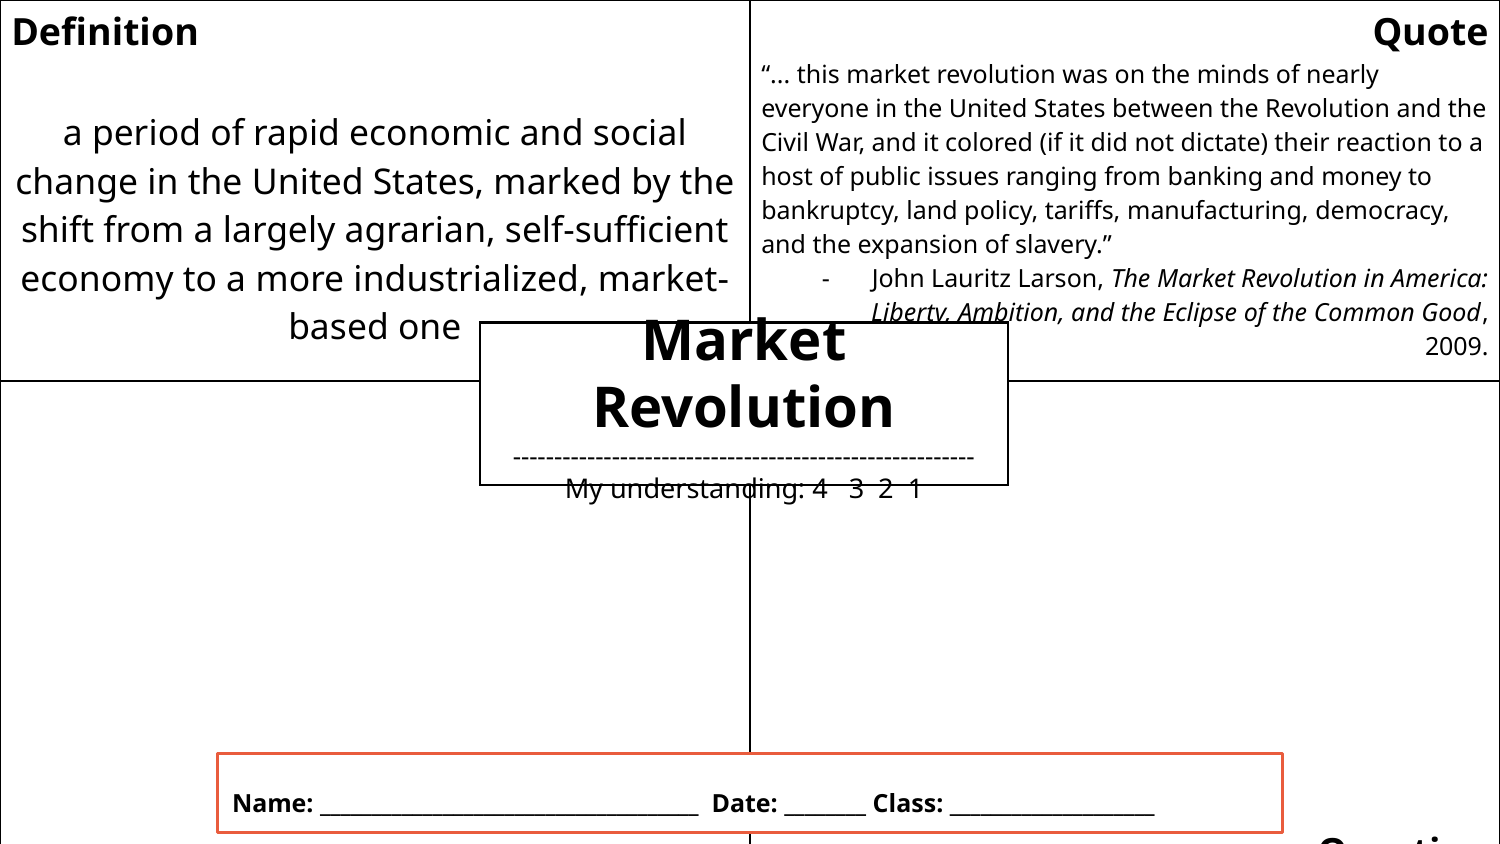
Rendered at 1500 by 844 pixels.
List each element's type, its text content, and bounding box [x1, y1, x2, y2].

table_cell Question [751, 382, 1499, 844]
text_box Market Revolution -------------------------------------------------------- My understanding: 4 3 2 1 [480, 322, 1008, 486]
table_header Definition a period of rapid economic and social change in the United States, marked by the shift from a largely agrarian, self-sufficient economy to a more industrialized, market-based one [1, 1, 749, 380]
table_cell Illustration [1, 382, 749, 844]
table_header Quote “... this market revolution was on the minds of nearly everyone in the United States between the Revolution and the Civil War, and it colored (if it did not dictate) their reaction to a host of public issues ranging from banking and money to bankruptcy, land policy, tariffs, manufacturing, democracy, and the expansion of slavery.” John Lauritz Larson, The Market Revolution in America: Liberty, Ambition, and the Eclipse of the Common Good, 2009. [751, 1, 1499, 380]
text_box Name: _____________________________________ Date: ________ Class: ____________________ [217, 753, 1283, 833]
